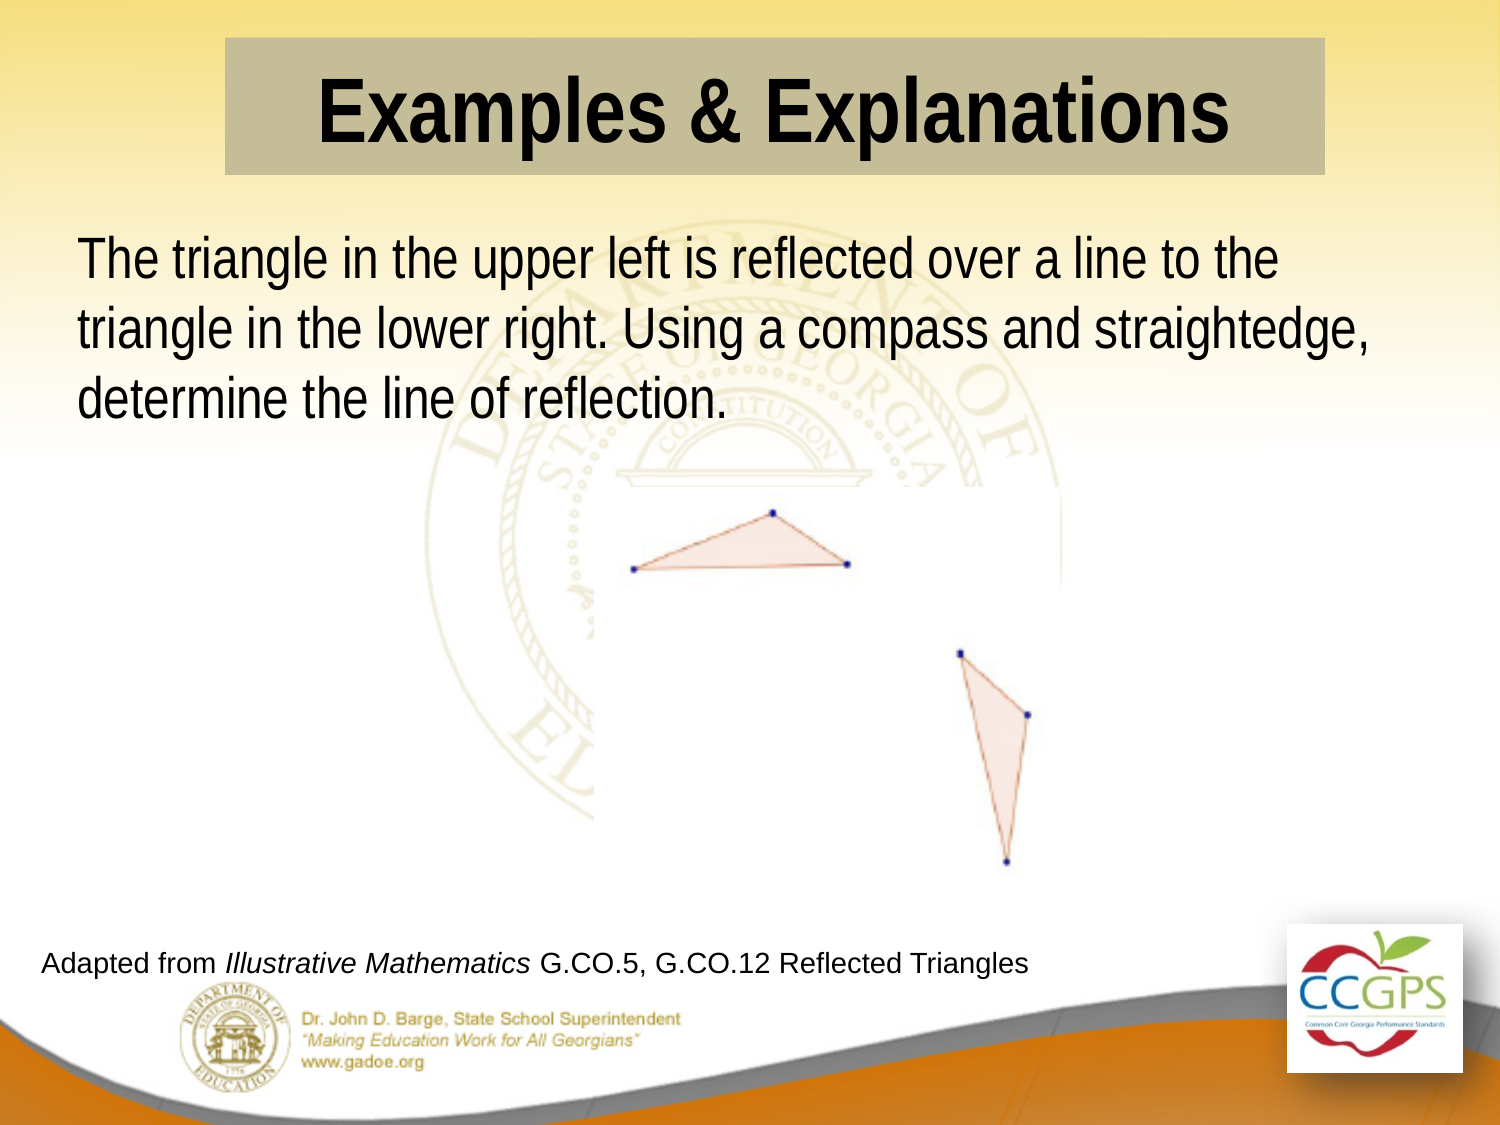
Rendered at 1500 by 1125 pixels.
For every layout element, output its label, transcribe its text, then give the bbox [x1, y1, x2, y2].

title Examples & Explanations [224, 37, 1326, 176]
subtitle The triangle in the upper left is reflected over a line to the triangle in the lower right. Using a compass and straightedge, determine the line of reflection. [62, 212, 1438, 926]
picture [0, 0, 1500, 1125]
text_box Adapted from Illustrative Mathematics G.CO.5, G.CO.12 Reflected Triangles [26, 937, 1045, 988]
